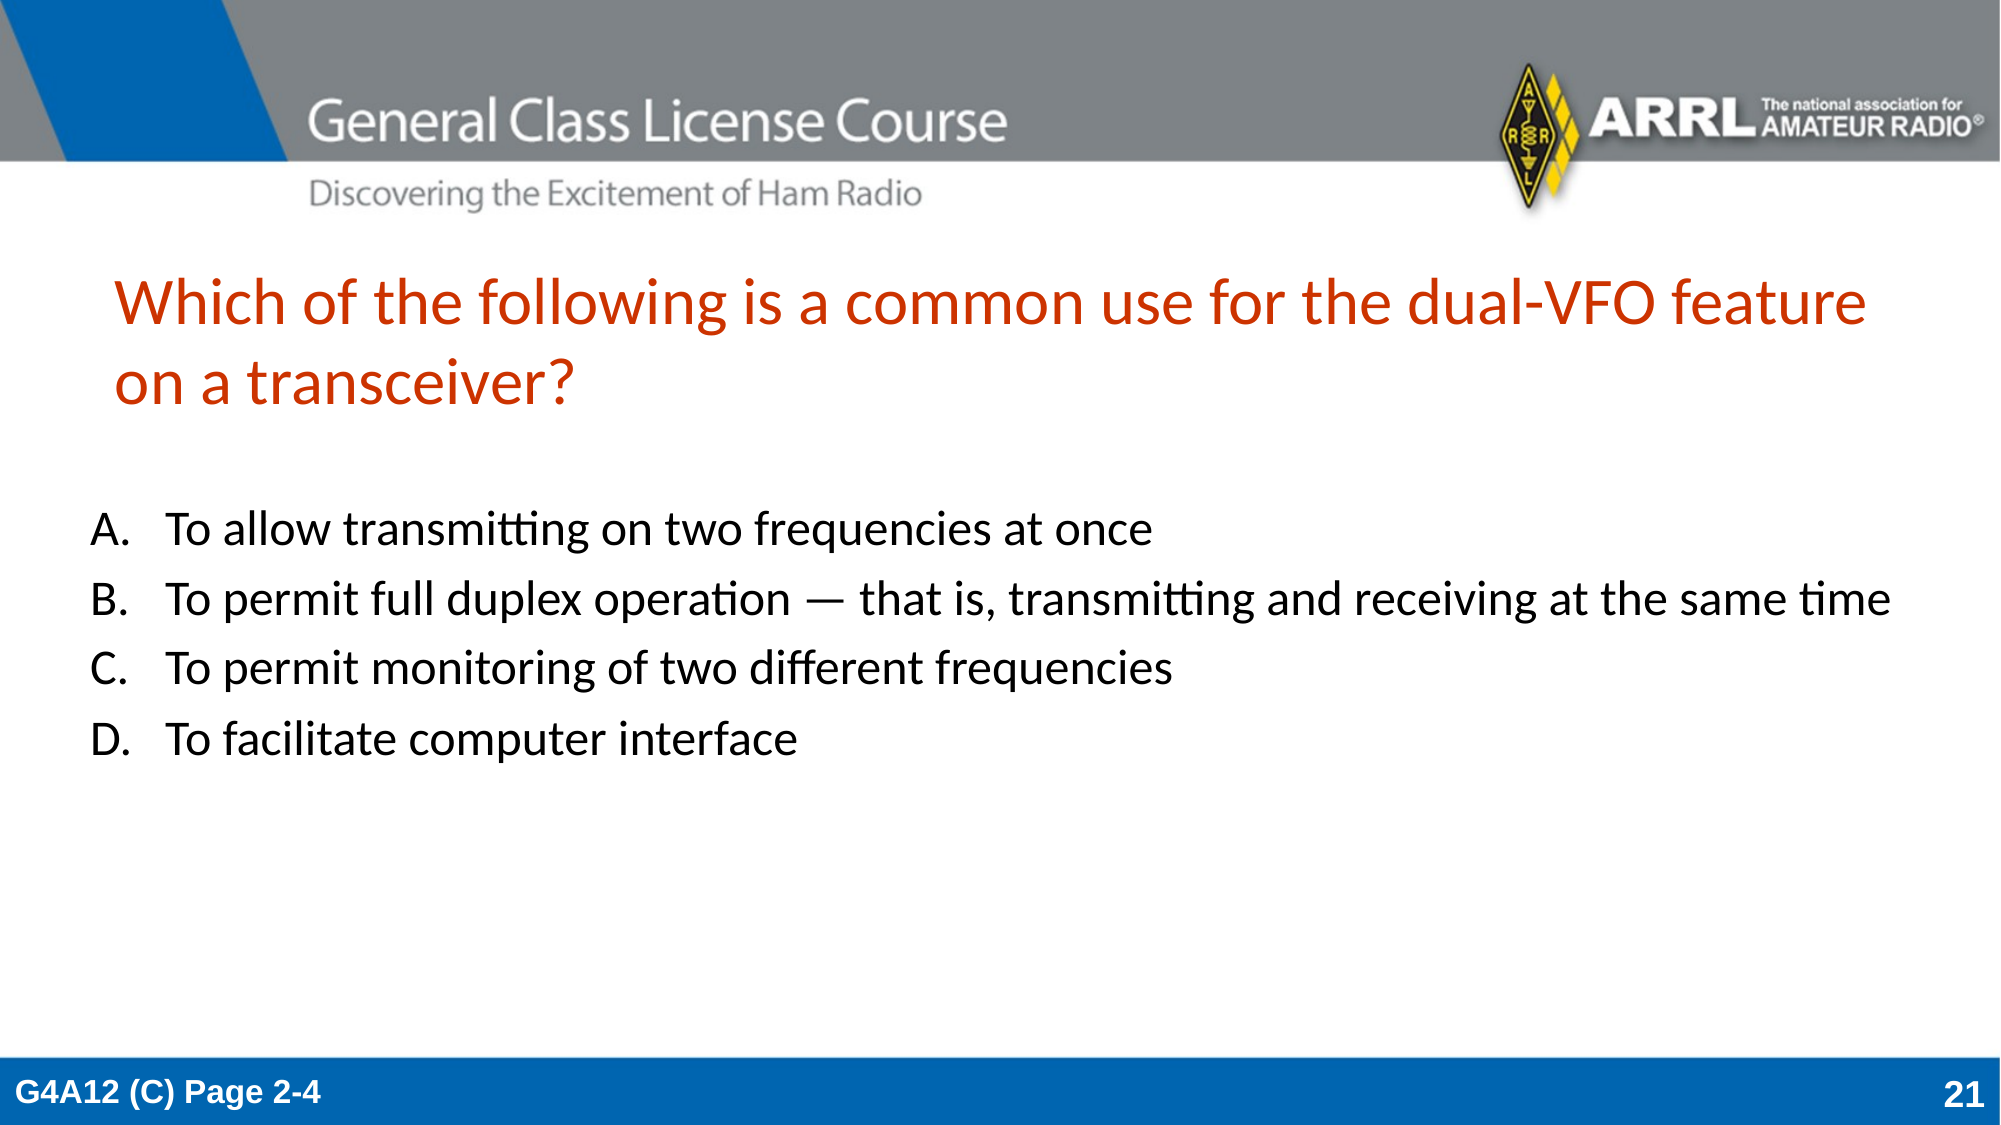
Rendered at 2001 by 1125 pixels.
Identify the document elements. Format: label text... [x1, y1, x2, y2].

text_box G4A12 (C) Page 2-4 [0, 1062, 1313, 1118]
picture [0, 0, 2001, 1125]
list To allow transmitting on two frequencies at once To permit full duplex operation — that is, transmitting and receiving at the same time To permit monitoring of two different frequencies To facilitate computer interface [75, 487, 1938, 1005]
title Which of the following is a common use for the dual-VFO feature on a transceiver? [99, 249, 1900, 388]
text_box 21 [1875, 1062, 2000, 1123]
